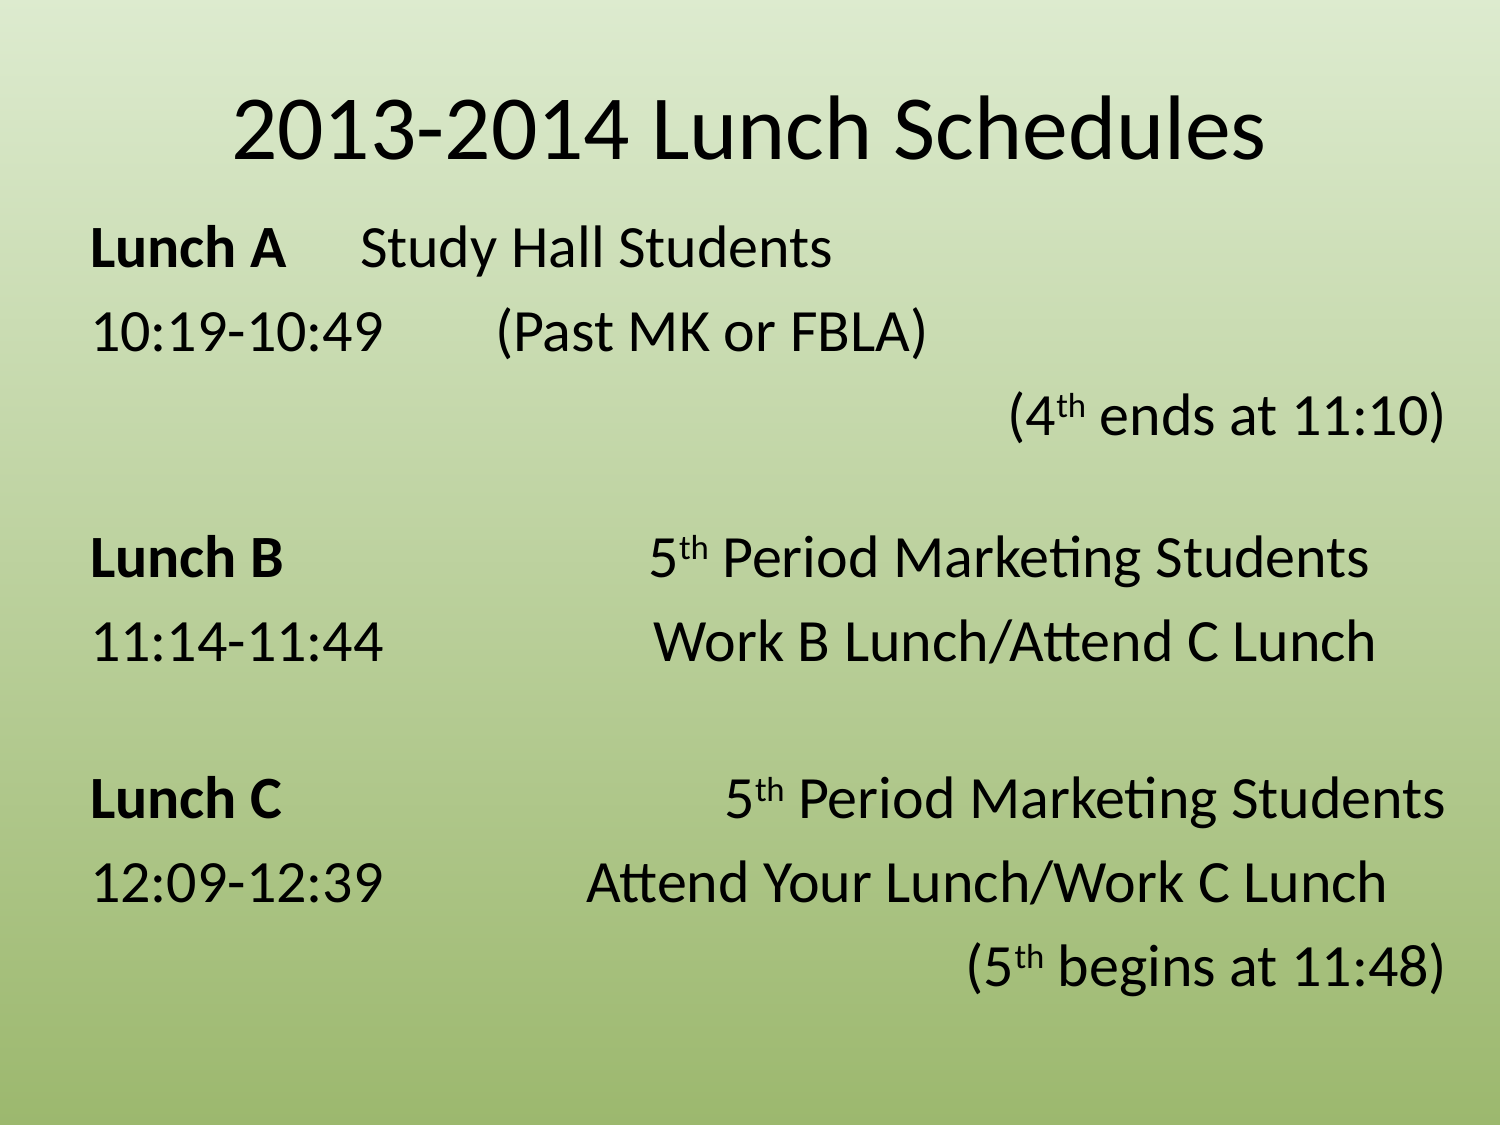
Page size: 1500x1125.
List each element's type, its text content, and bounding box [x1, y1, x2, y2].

list Lunch A Study Hall Students 10:19-10:49 (Past MK or FBLA) (4th ends at 11:10) Lunch B 5th Period Marketing Students 11:14-11:44 Work B Lunch/Attend C Lunch Lunch C 5th Period Marketing Students 12:09-12:39 Attend Your Lunch/Work C Lunch (5th begins at 11:48) [75, 200, 1463, 1075]
title 2013-2014 Lunch Schedules [75, 45, 1425, 200]
